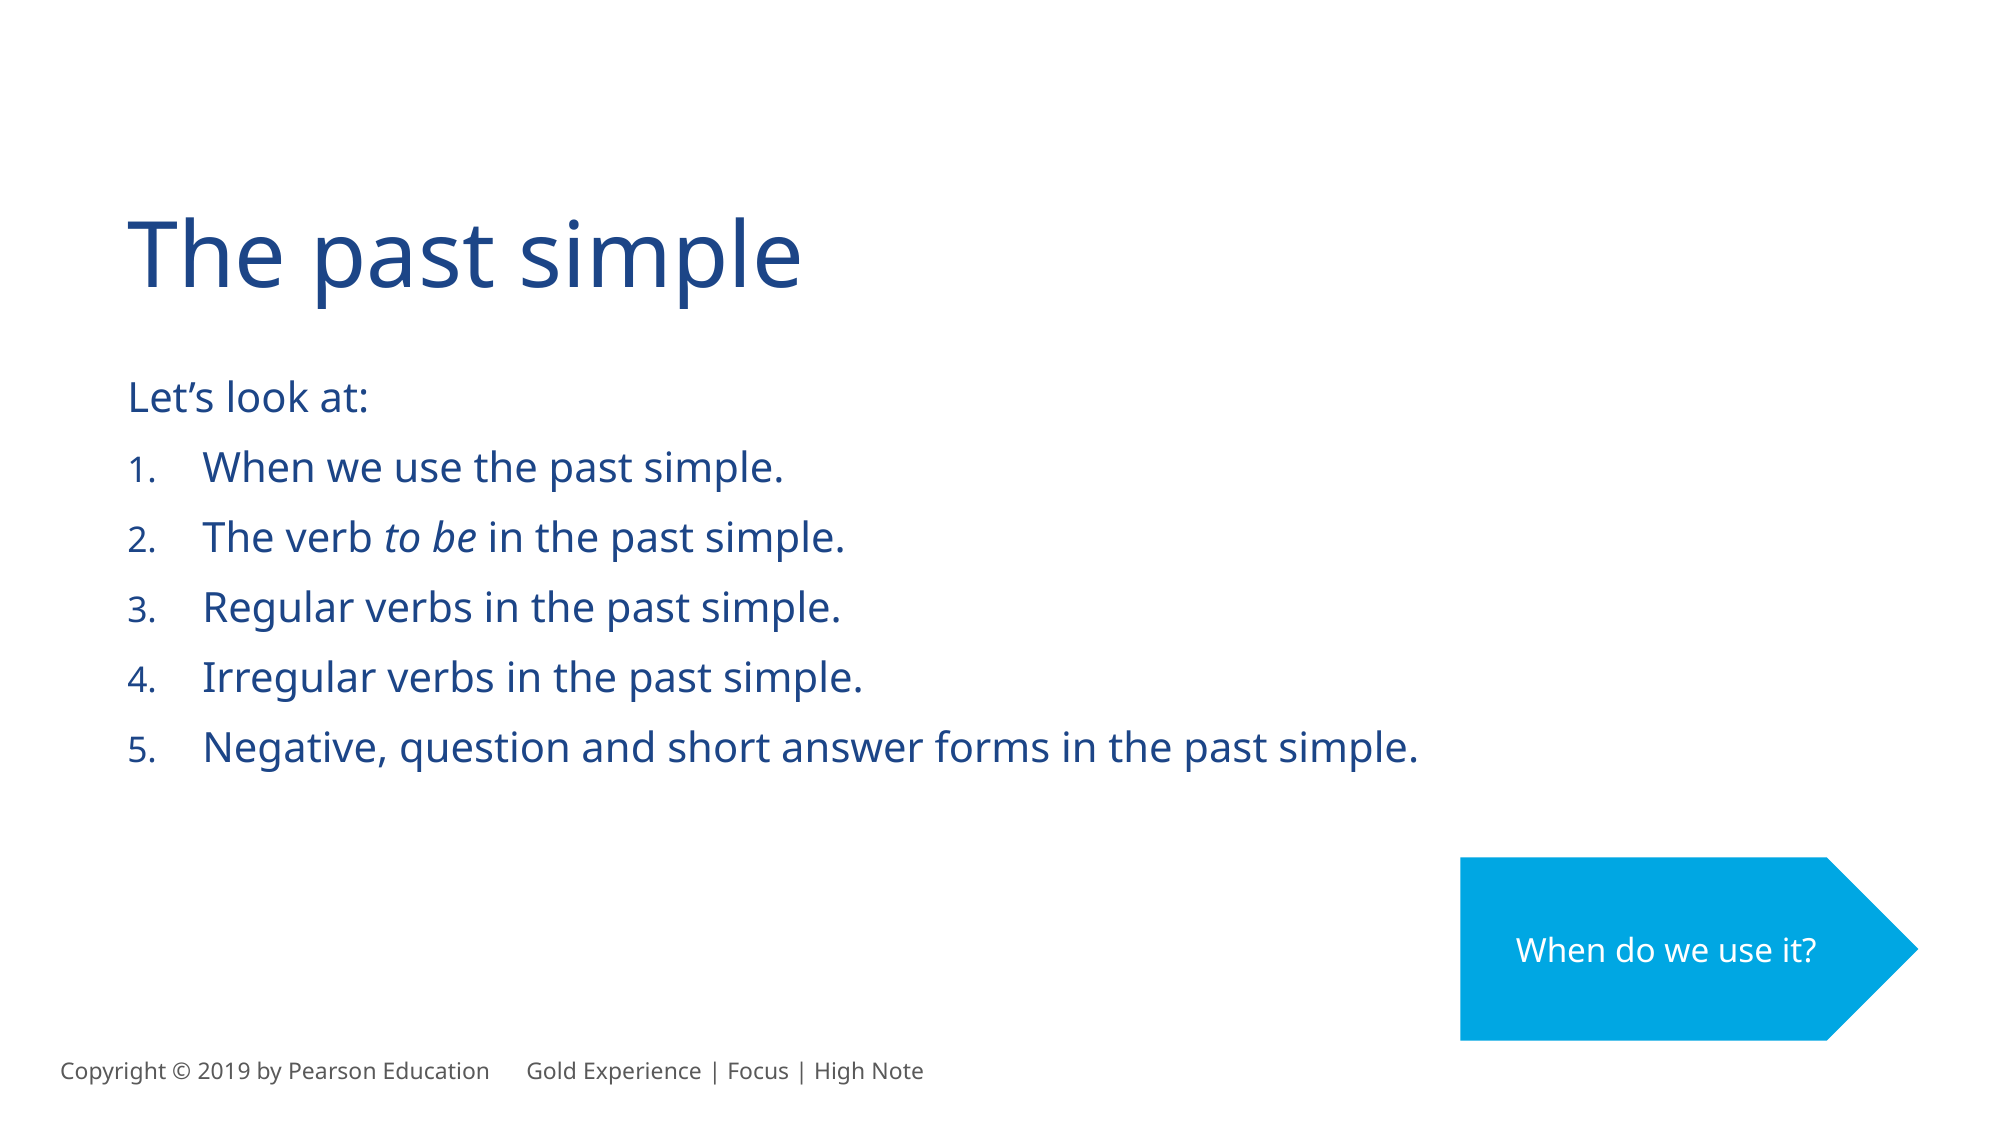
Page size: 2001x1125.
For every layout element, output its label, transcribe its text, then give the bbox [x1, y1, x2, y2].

list Let’s look at: When we use the past simple. The verb to be in the past simple. Regular verbs in the past simple. Irregular verbs in the past simple. Negative, question and short answer forms in the past simple. [112, 368, 1763, 742]
title The past simple [112, 125, 1763, 368]
footer Copyright © 2019 by Pearson Education Gold Experience | Focus | High Note [45, 1040, 1084, 1101]
text_box When do we use it? [1458, 855, 1921, 1043]
